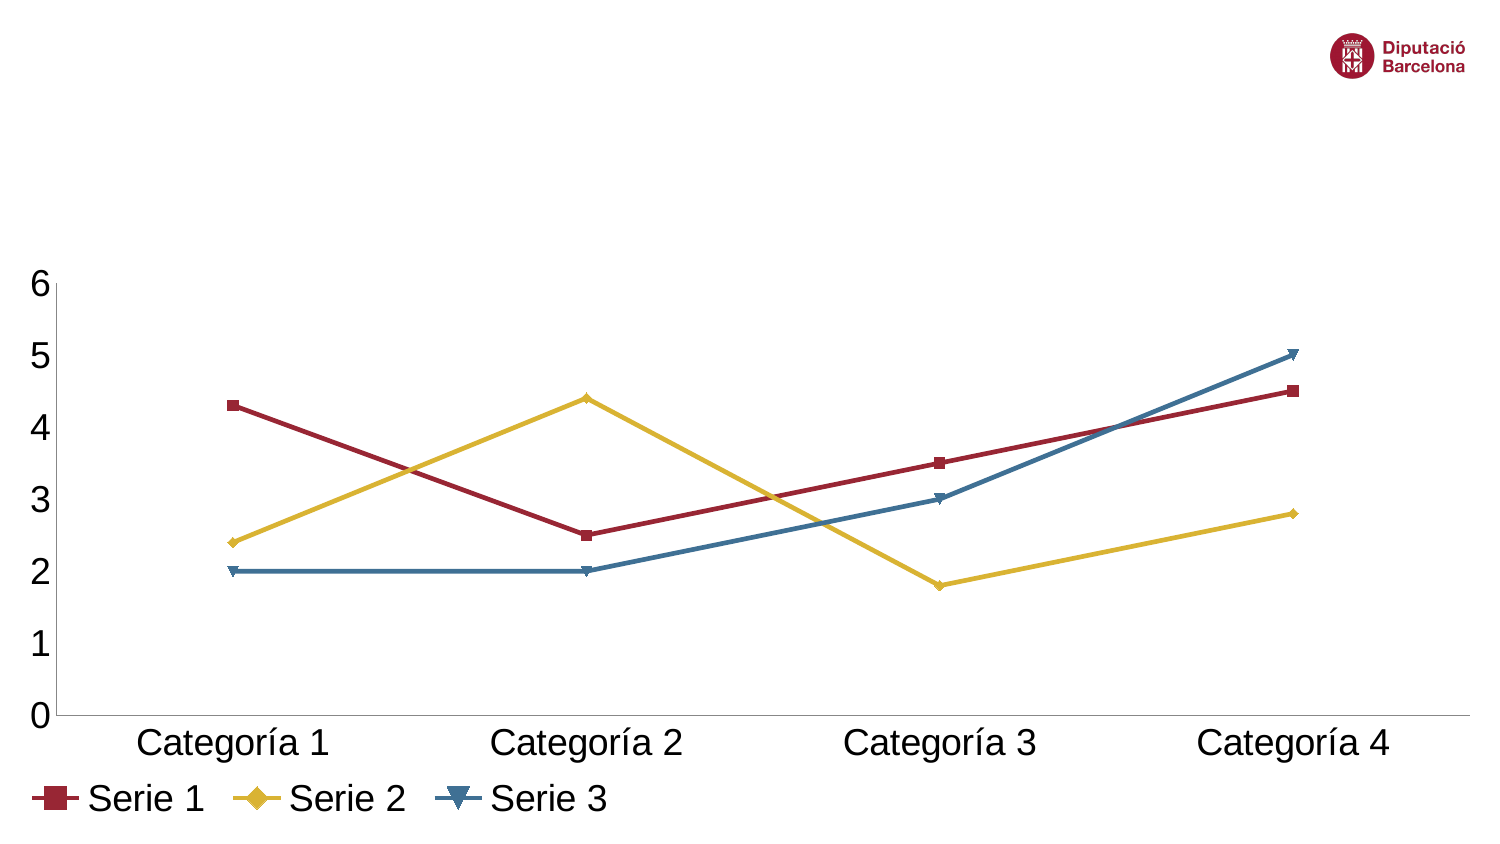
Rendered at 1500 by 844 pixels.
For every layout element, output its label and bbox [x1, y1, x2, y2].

picture [1330, 33, 1465, 79]
chart [0, 249, 1500, 844]
